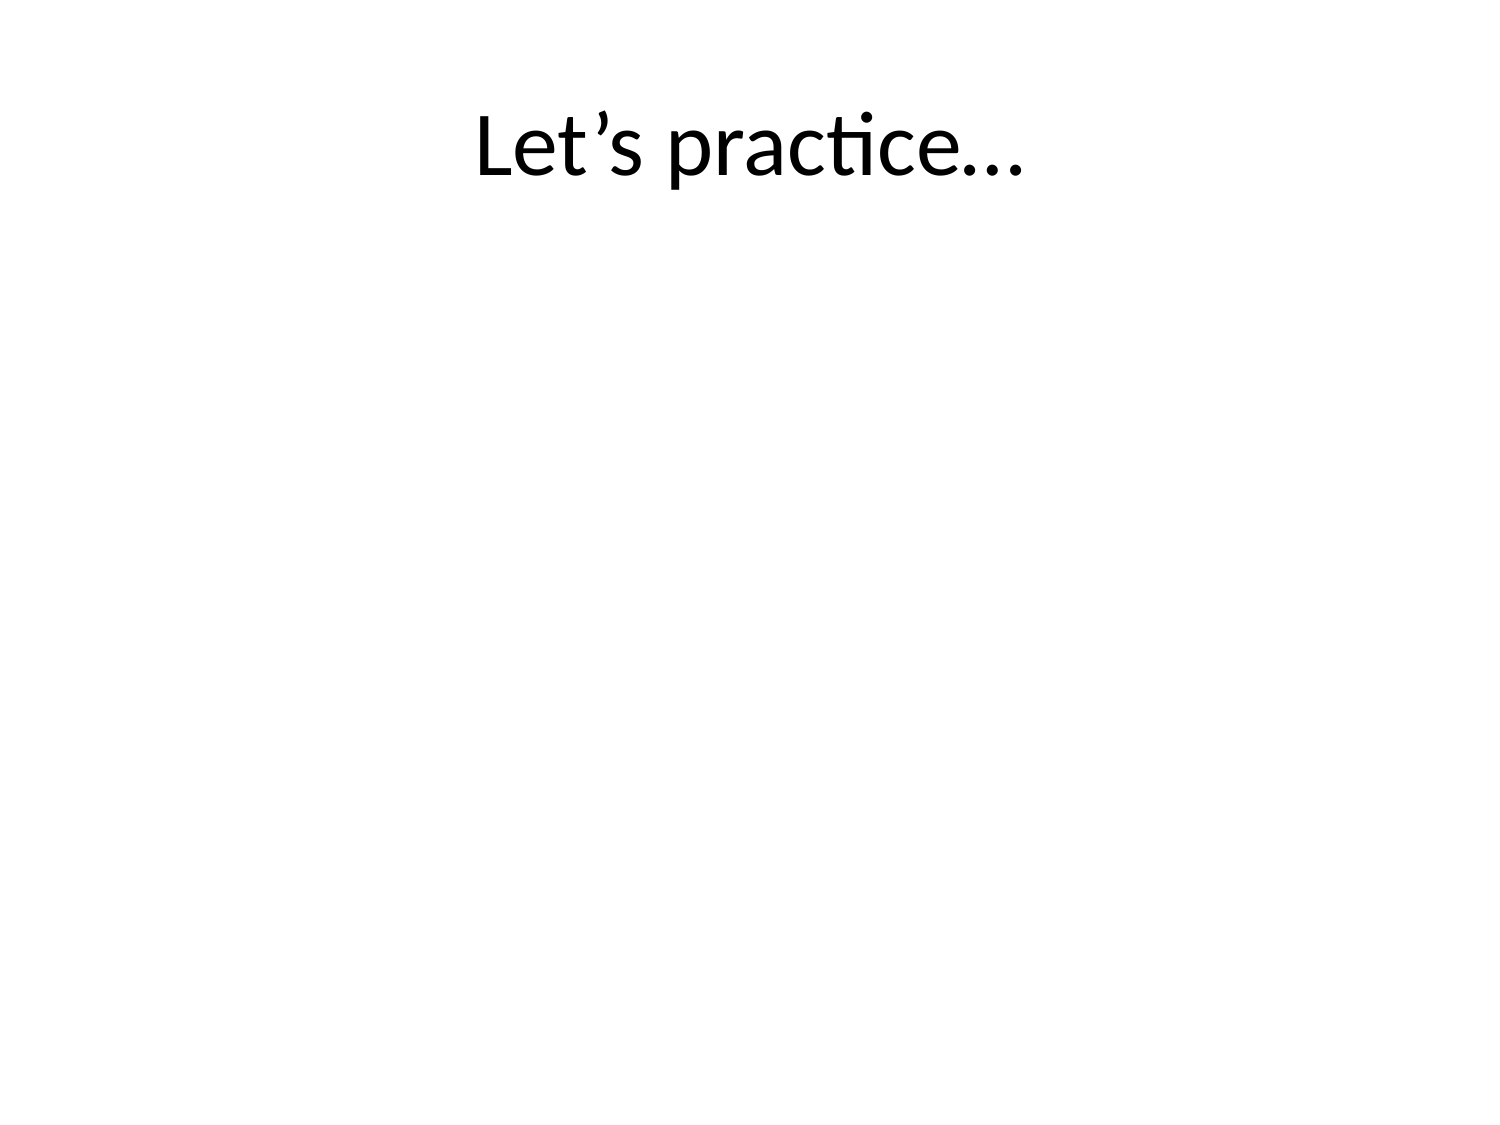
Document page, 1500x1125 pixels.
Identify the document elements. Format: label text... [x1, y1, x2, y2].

title Let’s practice… [75, 45, 1425, 233]
